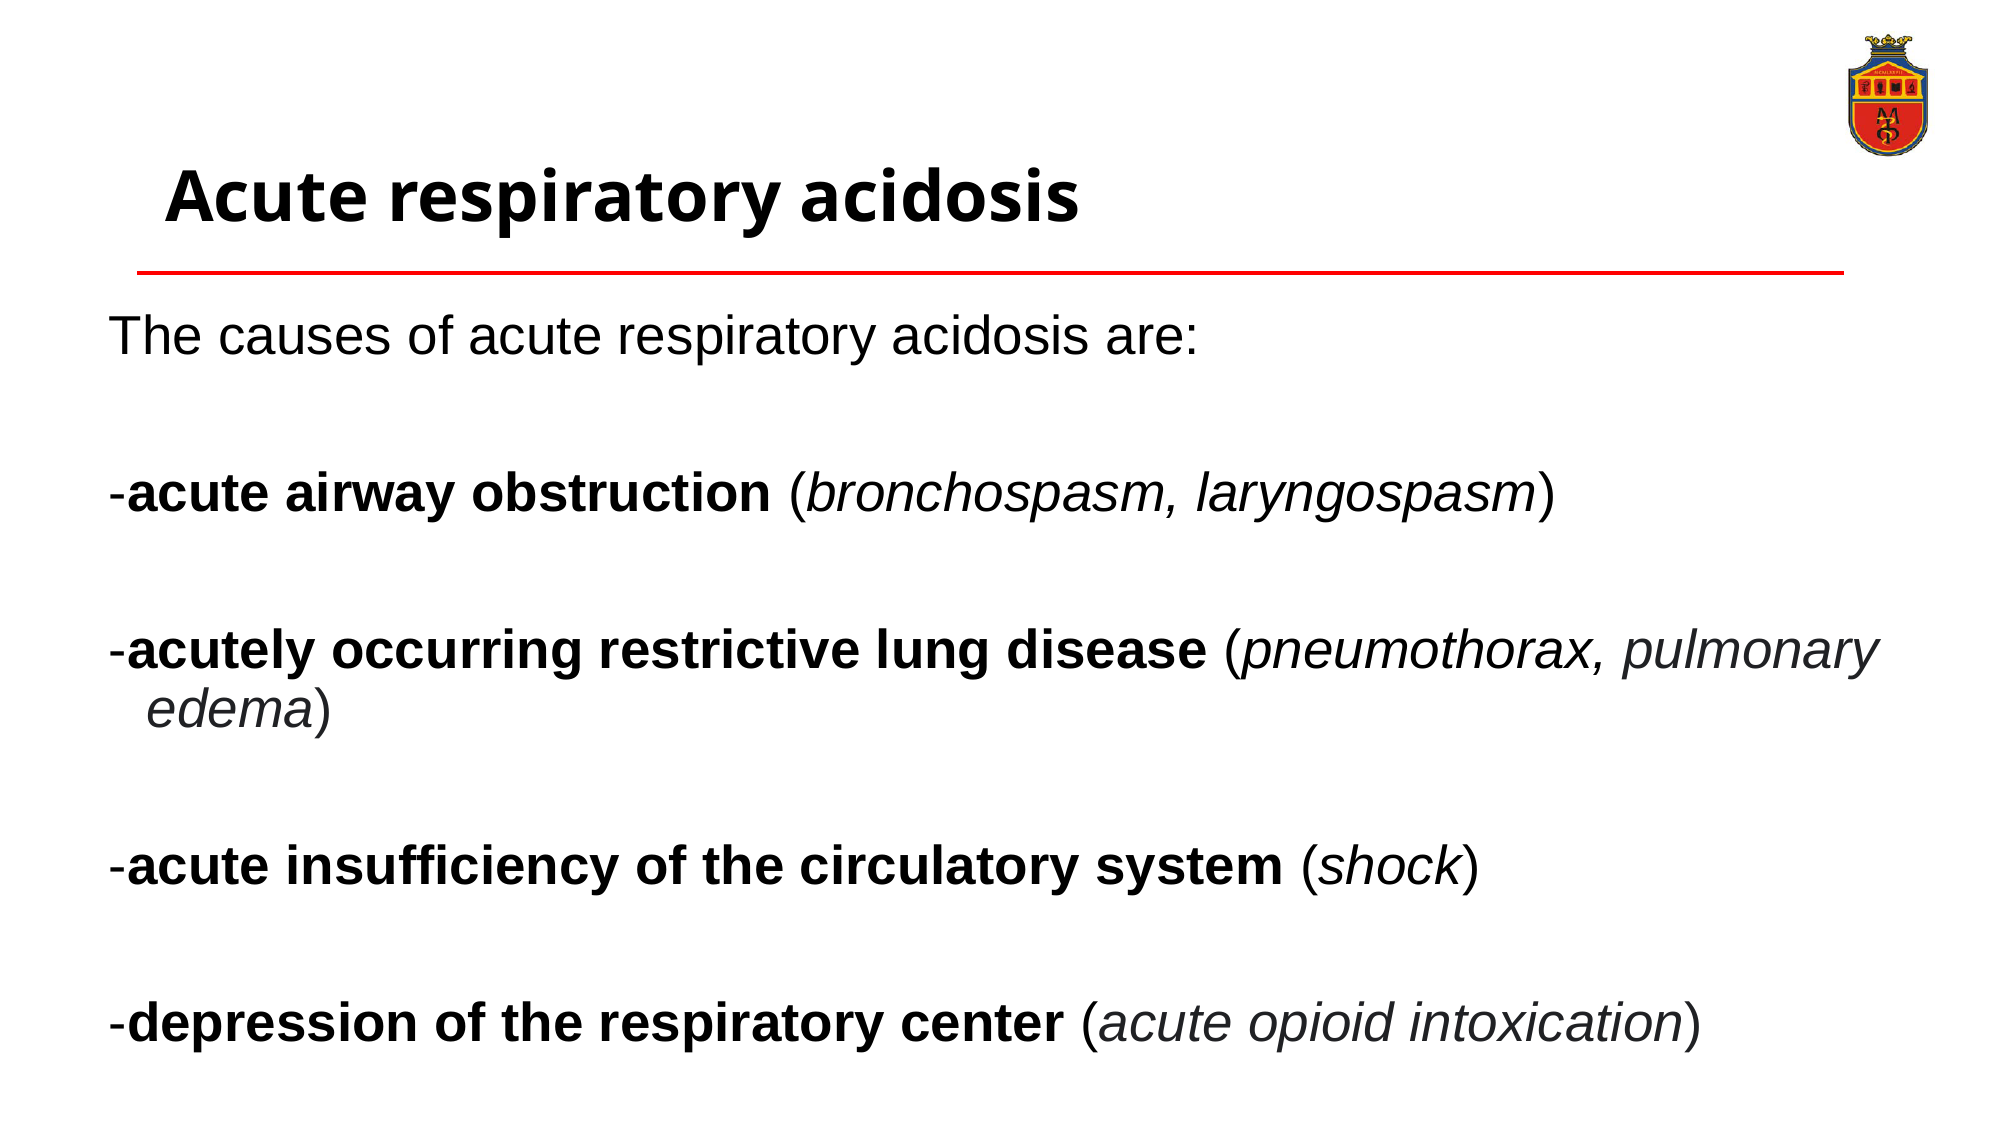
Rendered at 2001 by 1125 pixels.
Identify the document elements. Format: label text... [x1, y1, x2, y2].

picture [1794, 16, 1969, 189]
title Acute respiratory acidosis [150, 143, 1850, 244]
list The causes of acute respiratory acidosis are: -acute airway obstruction (bronchospasm, laryngospasm) -acutely occurring restrictive lung disease (pneumothorax, pulmonary edema) -acute insufficiency of the circulatory system (shock) -depression of the respiratory center (acute opioid intoxication) [93, 299, 1946, 1065]
